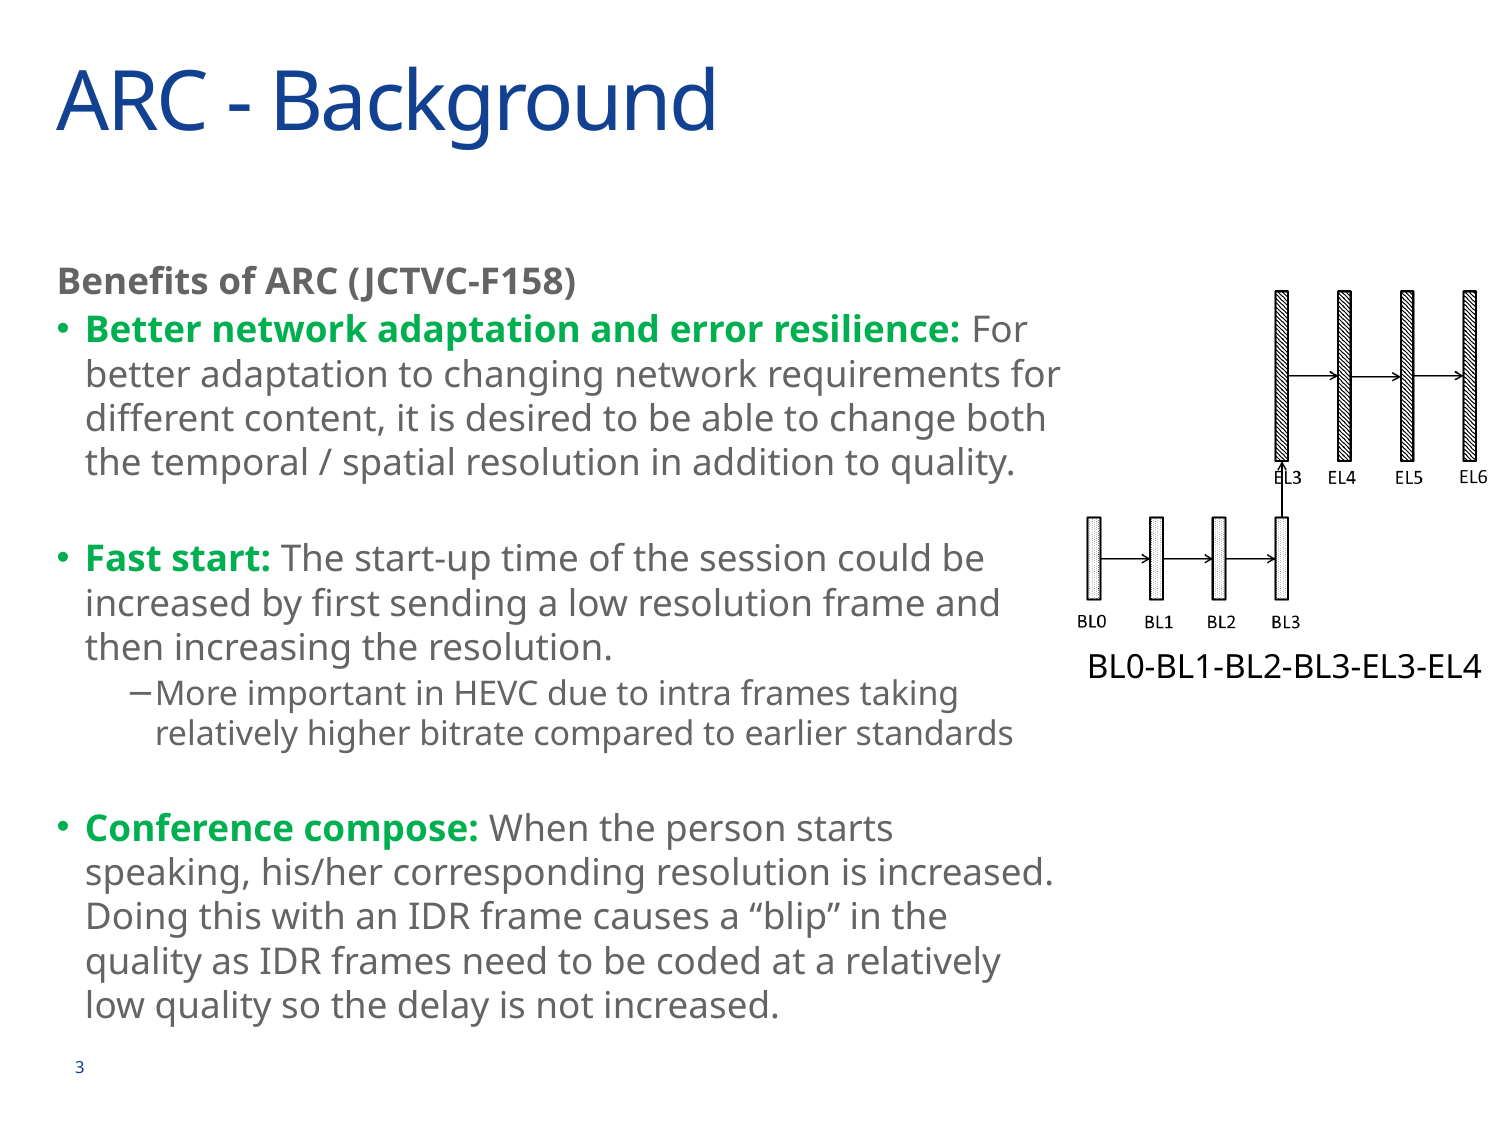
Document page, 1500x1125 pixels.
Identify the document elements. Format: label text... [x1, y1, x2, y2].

slide_number 3 [75, 1058, 124, 1079]
picture [1064, 290, 1500, 646]
text_box BL0-BL1-BL2-BL3-EL3-EL4 [1072, 654, 1498, 693]
list Benefits of ARC (JCTVC-F158) Better network adaptation and error resilience: For better adaptation to changing network requirements for different content, it is desired to be able to change both the temporal / spatial resolution in addition to quality. Fast start: The start-up time of the session could be increased by first sending a low resolution frame and then increasing the resolution. More important in HEVC due to intra frames taking relatively higher bitrate compared to earlier standards Conference compose: When the person starts speaking, his/her corresponding resolution is increased. Doing this with an IDR frame causes a “blip” in the quality as IDR frames need to be coded at a relatively low quality so the delay is not increased. [56, 257, 1069, 1035]
title ARC - Background [56, 47, 1433, 149]
